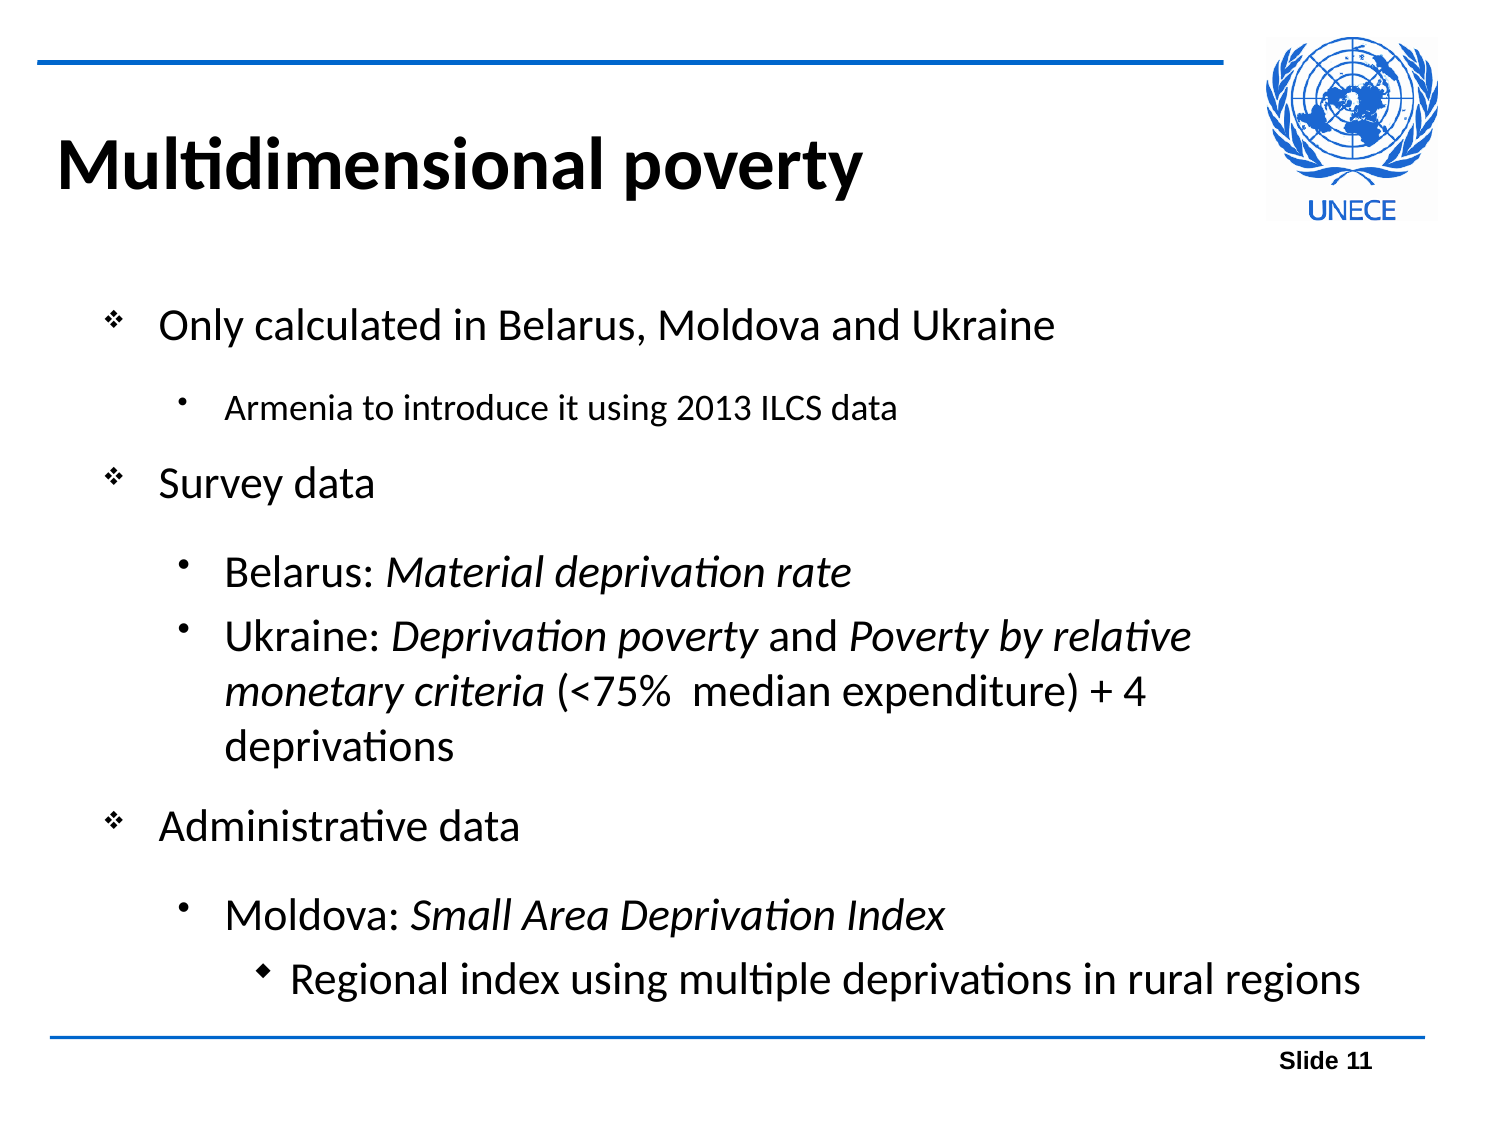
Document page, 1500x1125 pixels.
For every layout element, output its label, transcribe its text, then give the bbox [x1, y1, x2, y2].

picture [1266, 37, 1438, 221]
list Only calculated in Belarus, Moldova and Ukraine Armenia to introduce it using 2013 ILCS data Survey data Belarus: Material deprivation rate Ukraine: Deprivation poverty and Poverty by relative monetary criteria (<75% median expenditure) + 4 deprivations Administrative data Moldova: Small Area Deprivation Index Regional index using multiple deprivations in rural regions [87, 287, 1388, 1000]
title Multidimensional poverty [41, 78, 1204, 241]
